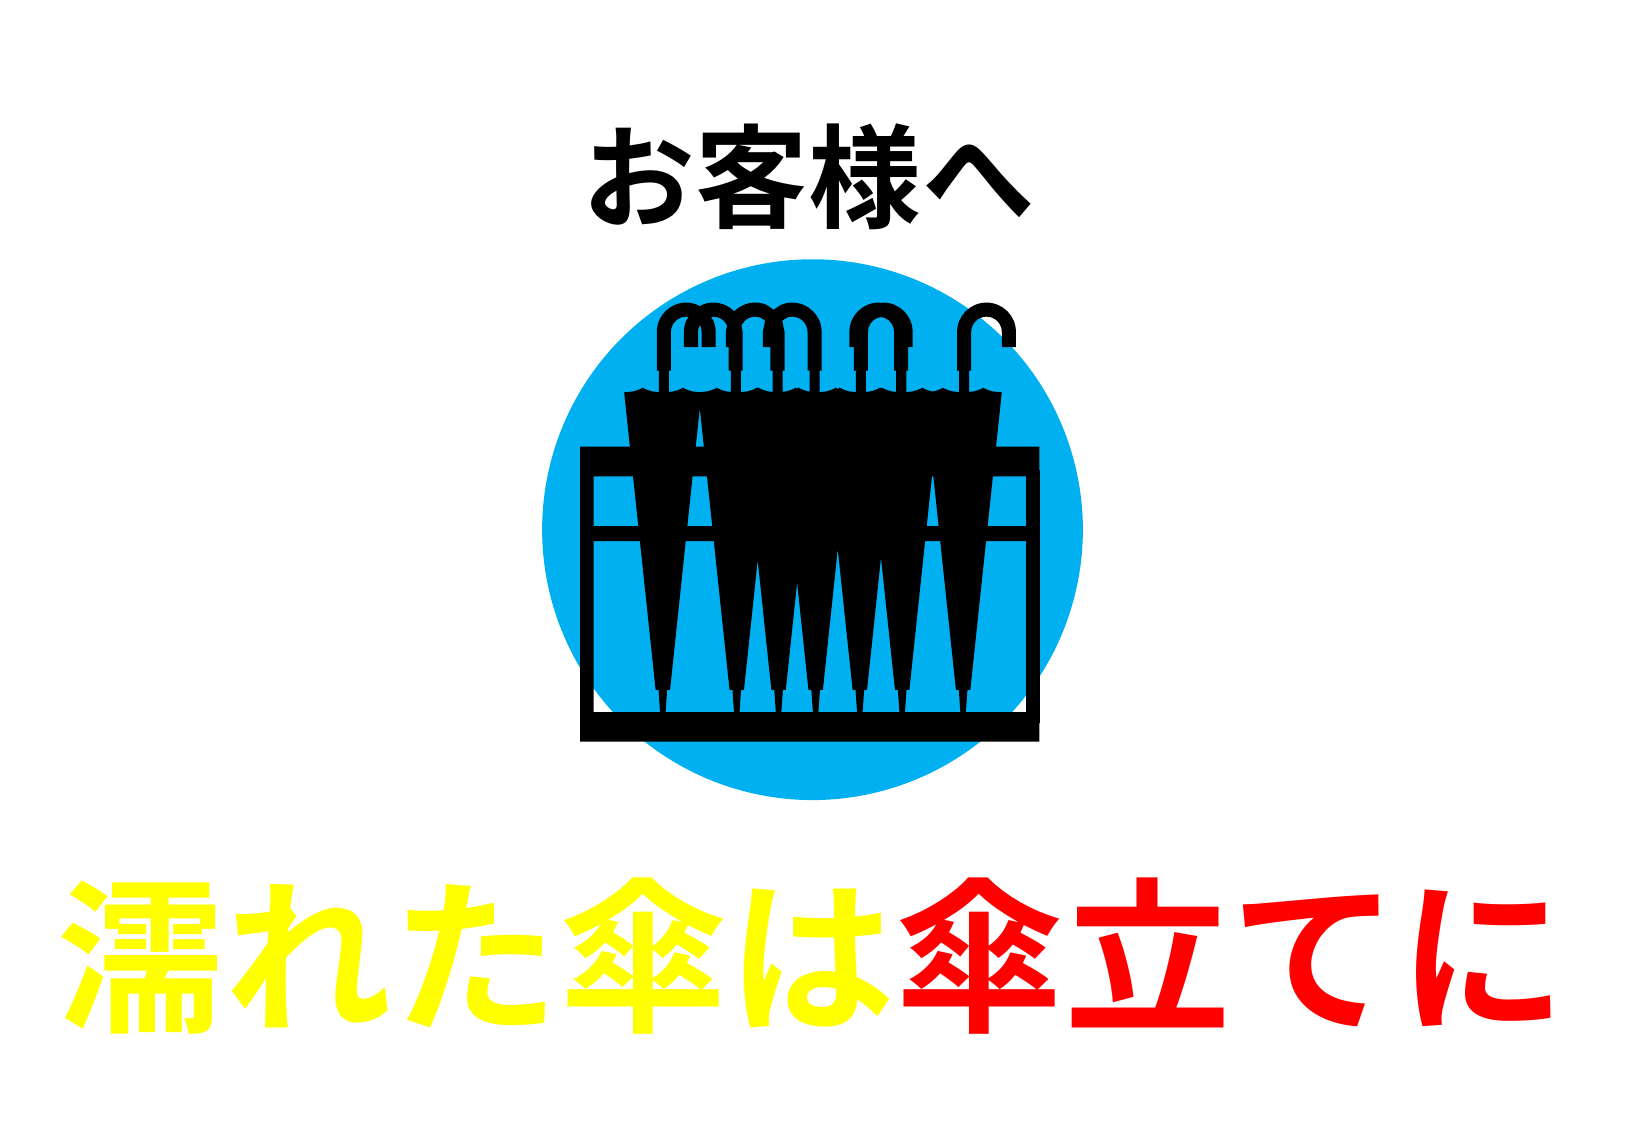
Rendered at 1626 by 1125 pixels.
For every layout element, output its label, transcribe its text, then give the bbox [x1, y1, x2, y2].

text_box お客様へ [0, 100, 1625, 250]
text_box 濡れた傘は傘立てに [0, 845, 1625, 1061]
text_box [541, 259, 1084, 801]
